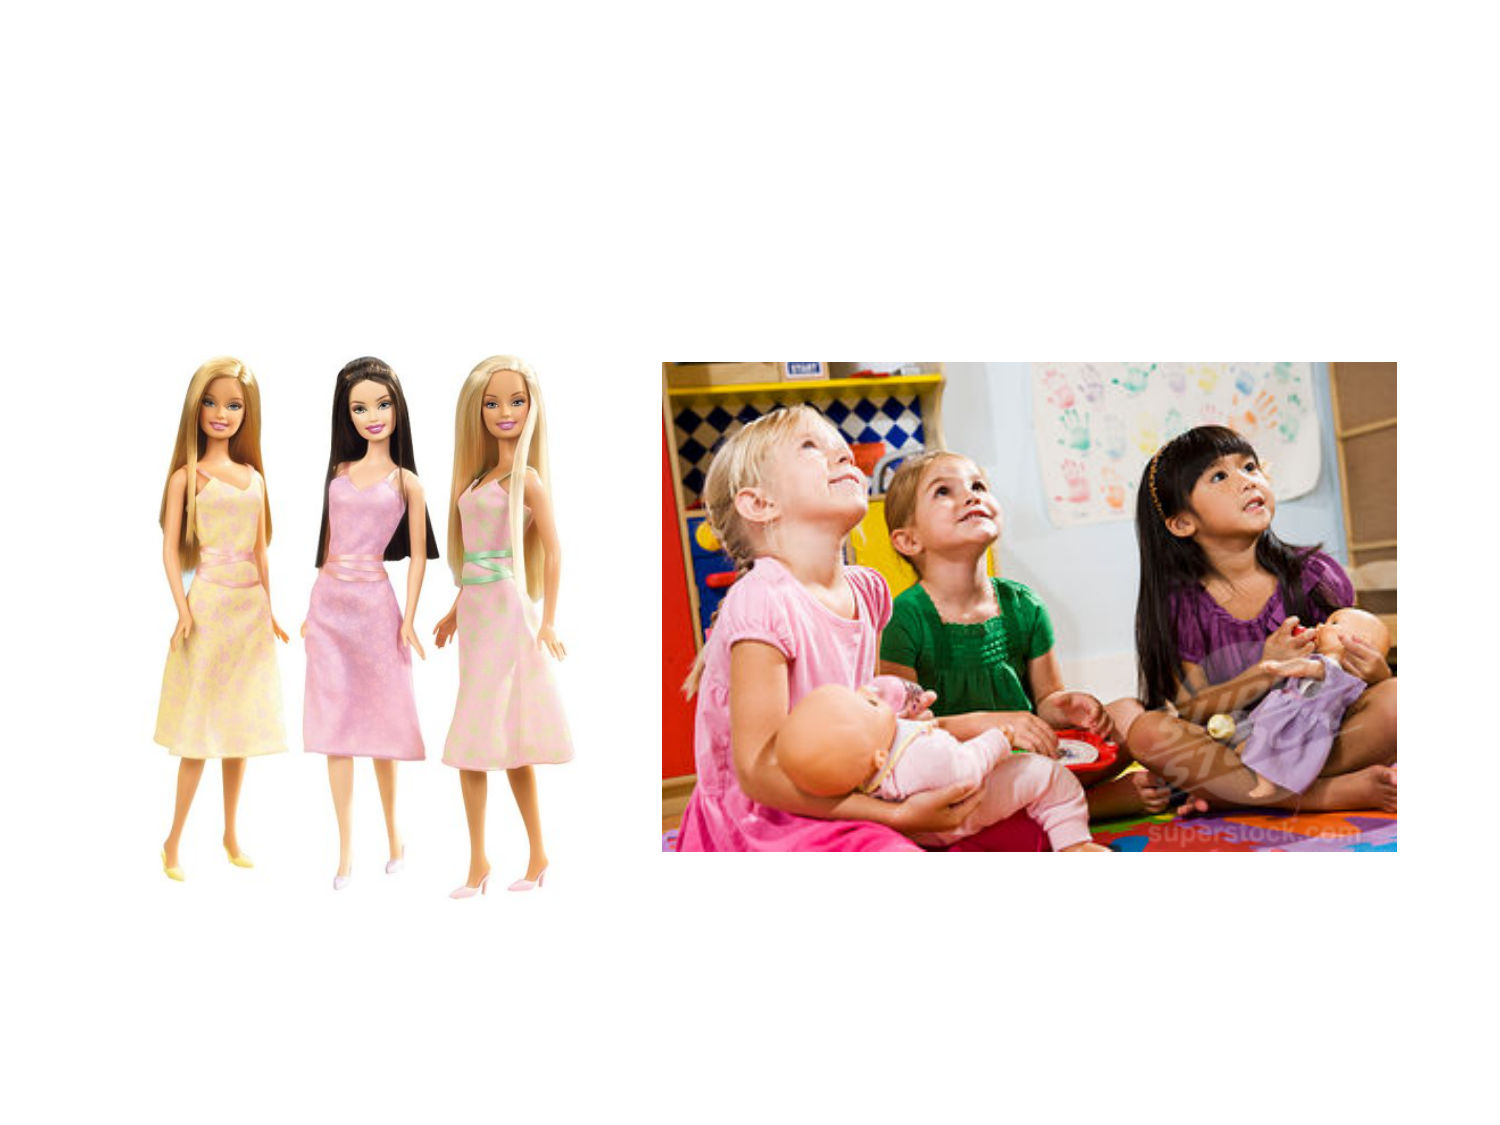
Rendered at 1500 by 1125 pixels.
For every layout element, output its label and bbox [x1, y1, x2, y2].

picture [662, 362, 1398, 852]
picture [87, 337, 613, 905]
